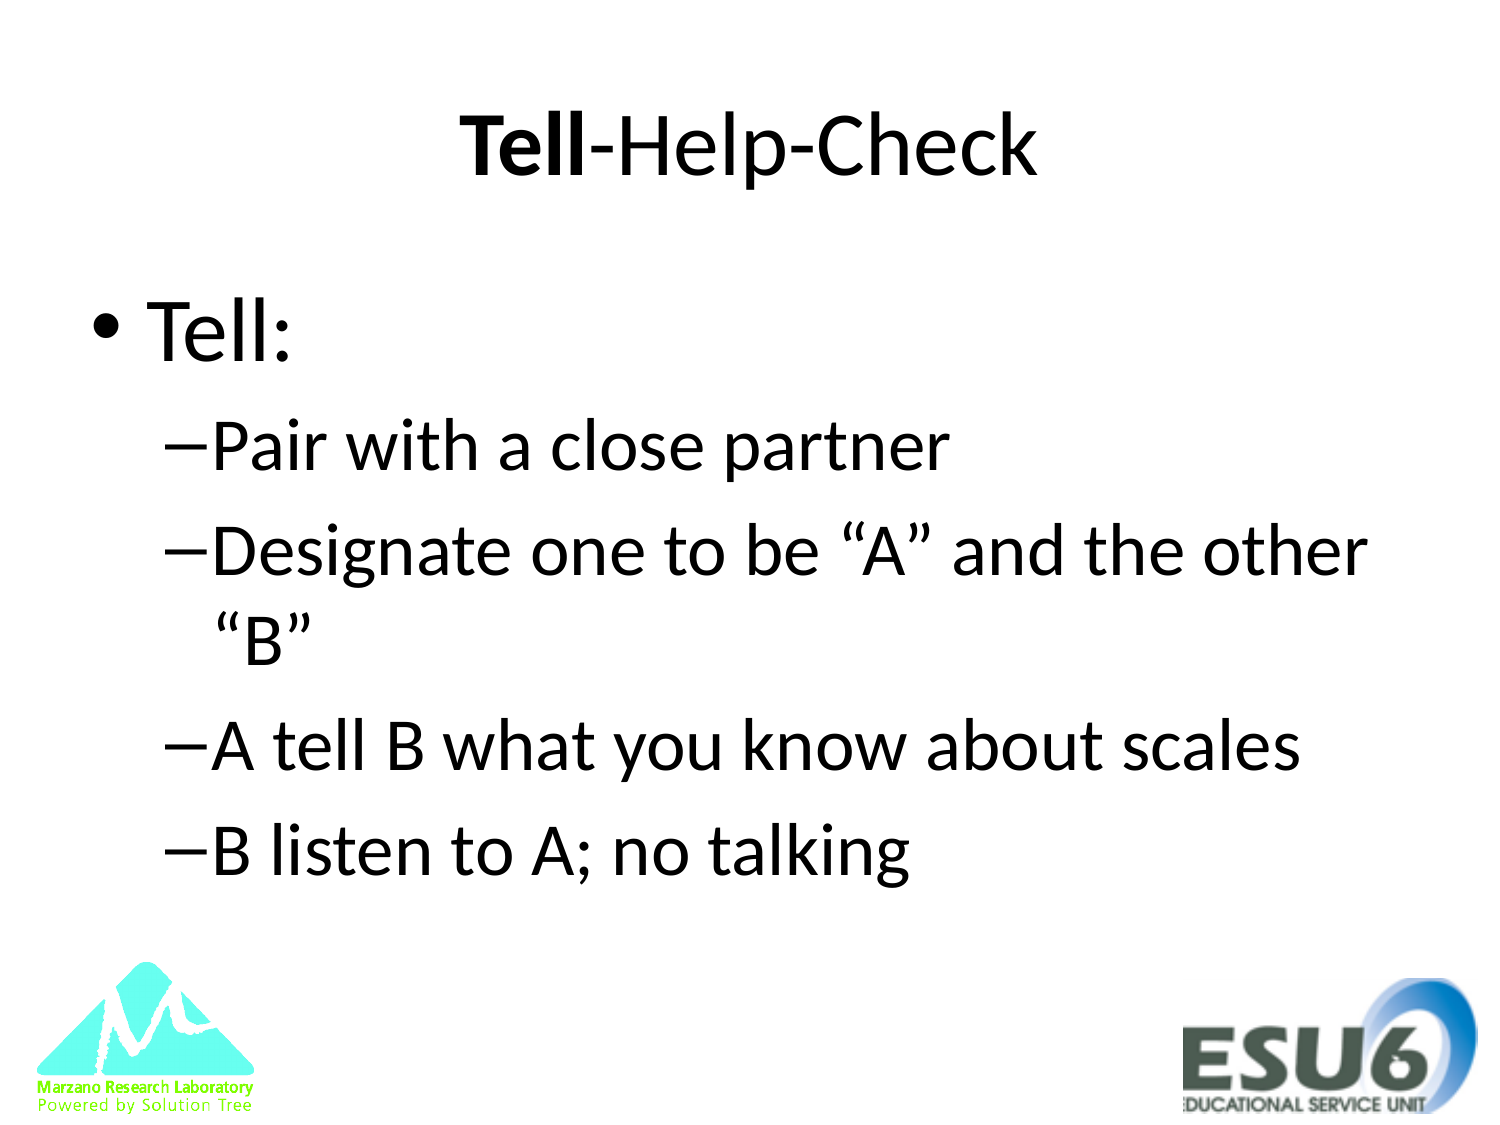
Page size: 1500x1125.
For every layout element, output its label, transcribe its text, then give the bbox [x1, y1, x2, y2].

list Tell: Pair with a close partner Designate one to be “A” and the other “B” A tell B what you know about scales B listen to A; no talking [75, 262, 1425, 1005]
picture [37, 962, 254, 1114]
picture [1183, 978, 1478, 1114]
title Tell-Help-Check [75, 45, 1425, 233]
